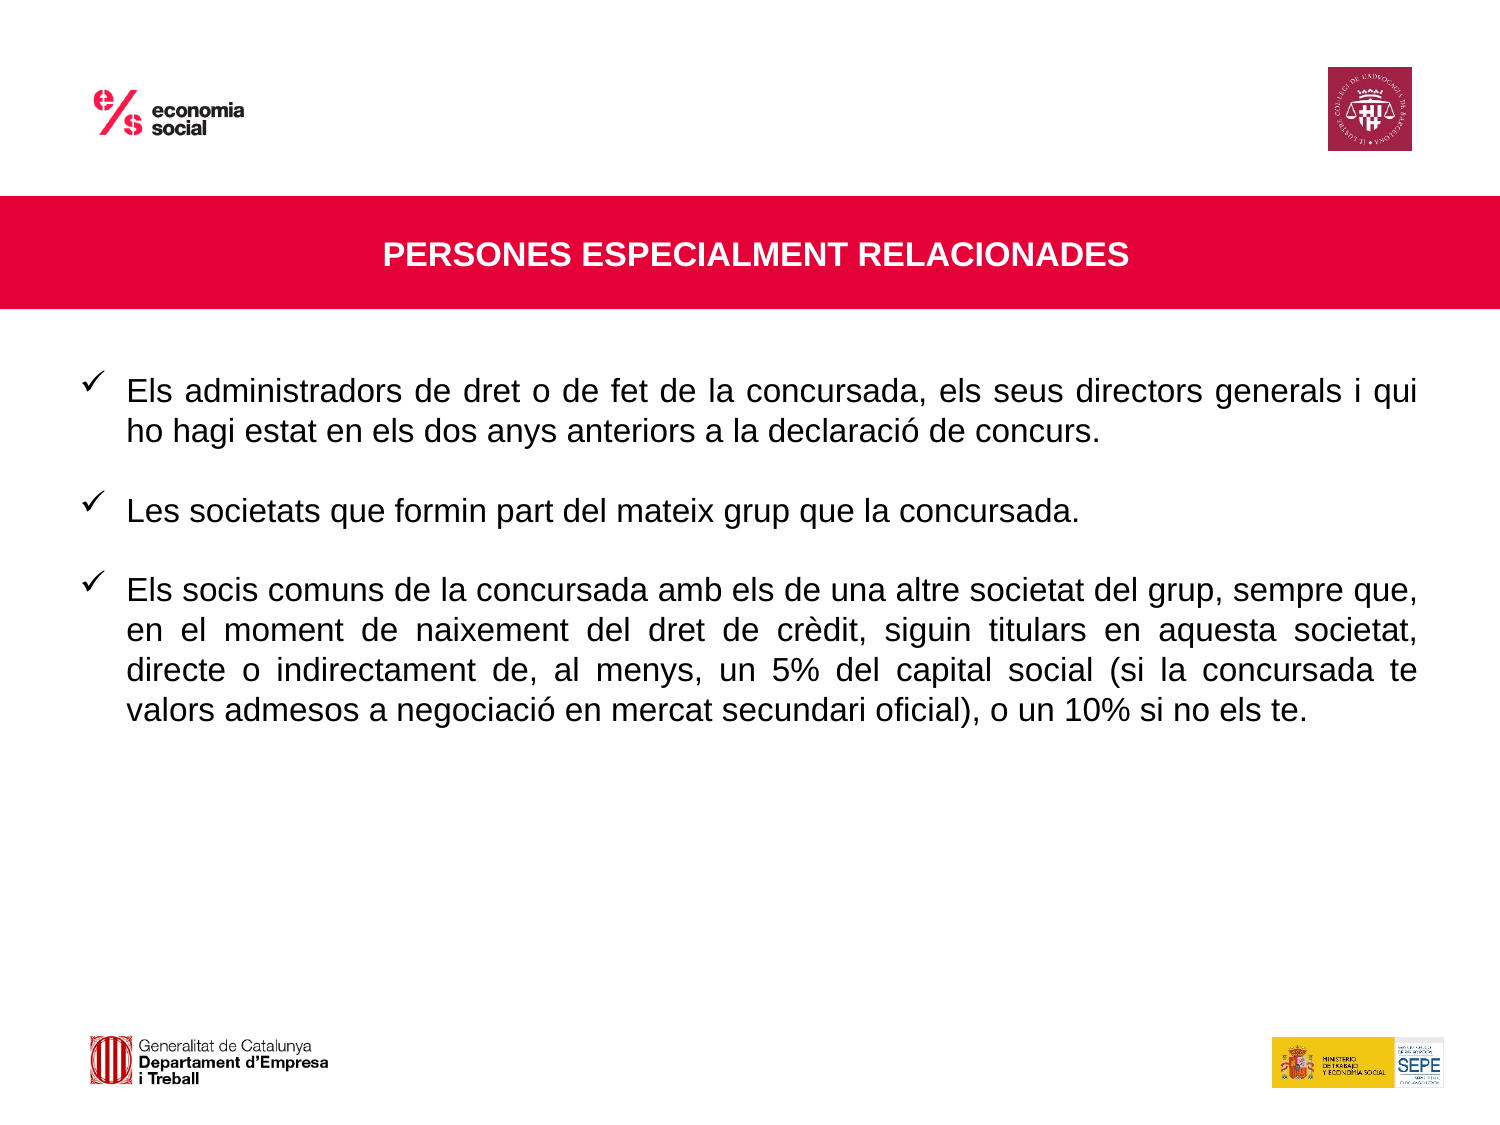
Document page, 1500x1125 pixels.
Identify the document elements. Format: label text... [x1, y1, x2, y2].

text_box Els administradors de dret o de fet de la concursada, els seus directors generals i qui ho hagi estat en els dos anys anteriors a la declaració de concurs. Les societats que formin part del mateix grup que la concursada. Els socis comuns de la concursada amb els de una altre societat del grup, sempre que, en el moment de naixement del dret de crèdit, siguin titulars en aquesta societat, directe o indirectament de, al menys, un 5% del capital social (si la concursada te valors admesos a negociació en mercat secundari oficial), o un 10% si no els te. [64, 361, 1436, 736]
picture [1328, 67, 1412, 151]
picture [75, 71, 262, 137]
picture [88, 1035, 336, 1088]
text_box PERSONES ESPECIALMENT RELACIONADES [0, 196, 1500, 310]
picture [1272, 1037, 1444, 1088]
